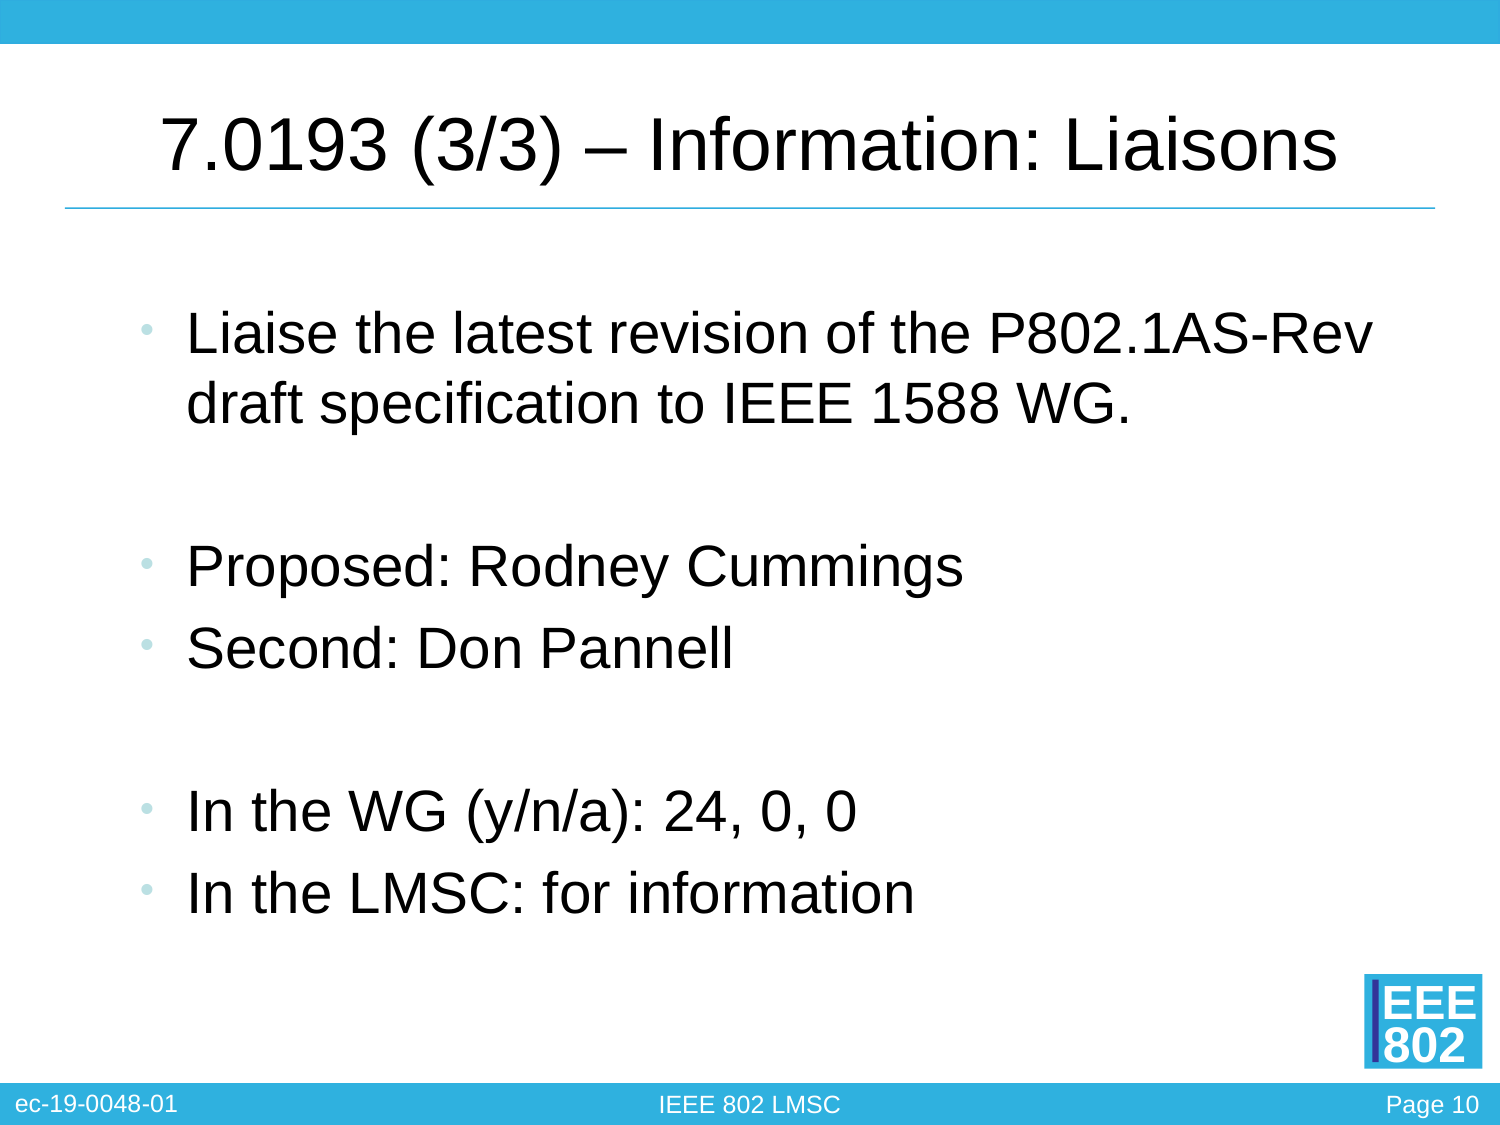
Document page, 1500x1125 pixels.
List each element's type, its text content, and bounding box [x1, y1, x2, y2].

text_box Liaise the latest revision of the P802.1AS-Rev draft specification to IEEE 1588 WG. Proposed: Rodney Cummings Second: Don Pannell In the WG (y/n/a): 24, 0, 0 In the LMSC: for information [125, 287, 1425, 933]
title 7.0193 (3/3) – Information: Liaisons [75, 75, 1425, 205]
